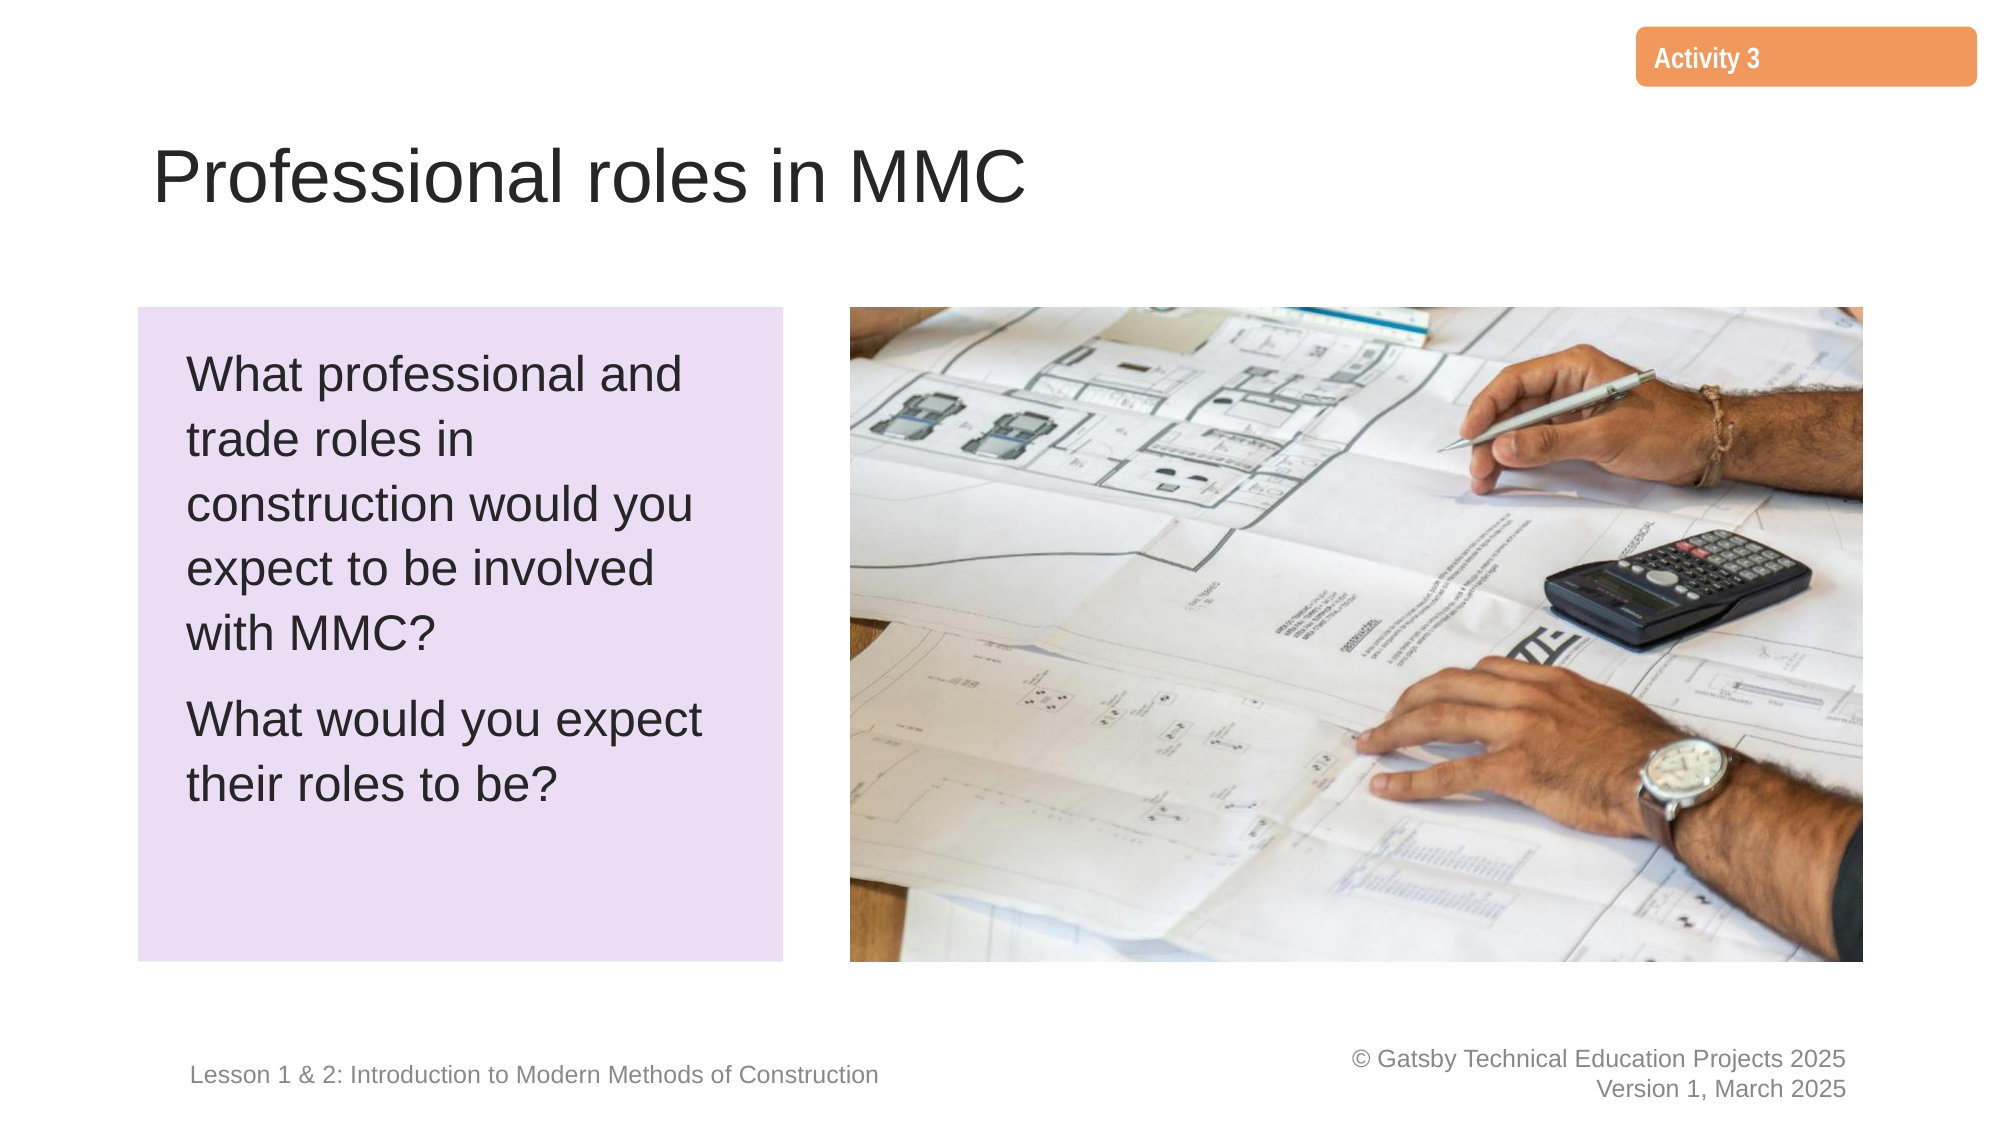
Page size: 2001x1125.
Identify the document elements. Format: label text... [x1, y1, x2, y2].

title Professional roles in MMC [137, 75, 1403, 281]
list Lesson 1 & 2: Introduction to Modern Methods of Construction [137, 1042, 931, 1103]
text_box Activity 3 [1636, 26, 1978, 87]
list What professional and trade roles in construction would you expect to be involved with MMC? What would you expect their roles to be? [137, 307, 783, 962]
picture [849, 306, 1863, 962]
